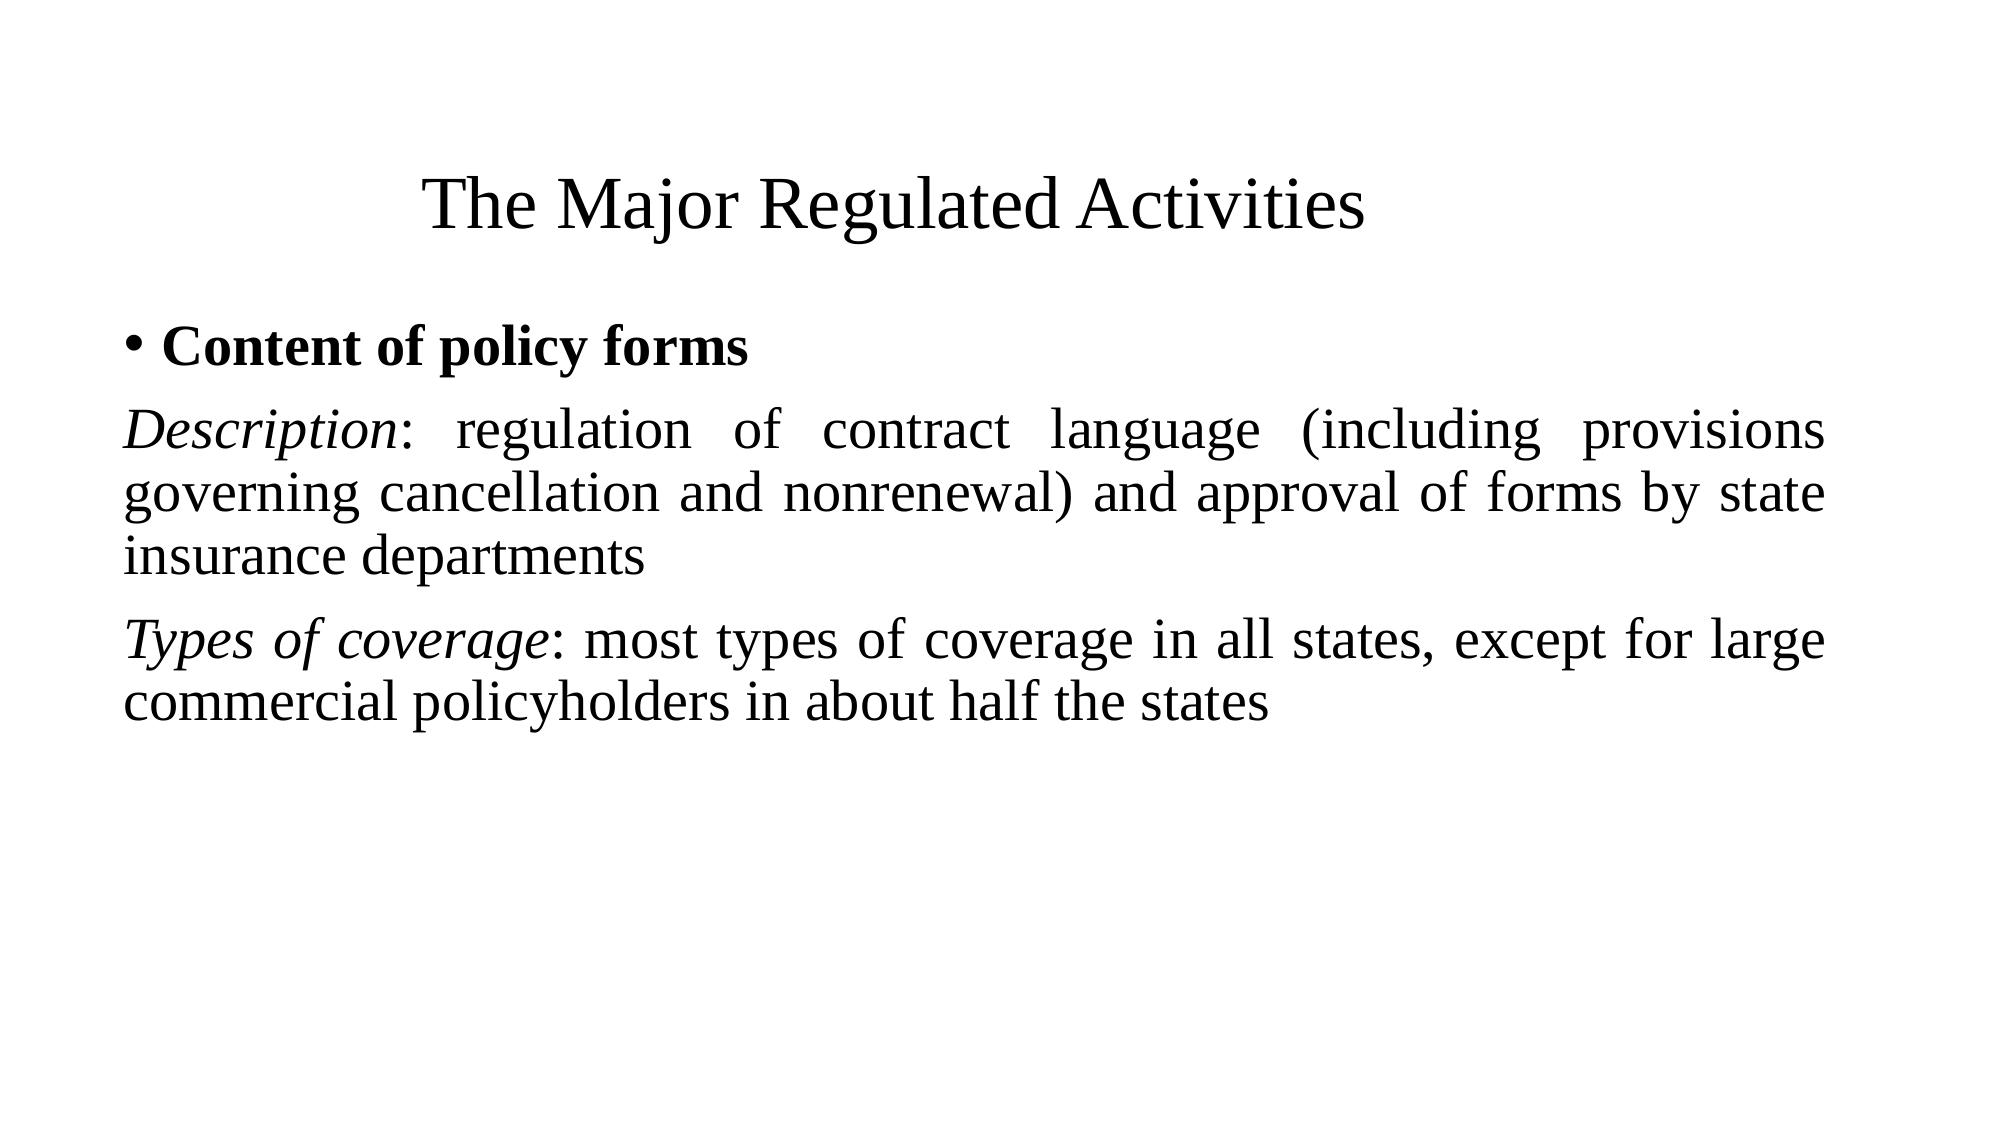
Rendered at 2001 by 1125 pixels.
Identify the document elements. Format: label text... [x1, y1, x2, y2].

list Content of policy forms Description: regulation of contract language (including provisions governing cancellation and nonrenewal) and approval of forms by state insurance departments Types of coverage: most types of coverage in all states, except for large commercial policyholders in about half the states [108, 307, 1843, 950]
title The Major Regulated Activities [406, 140, 1679, 269]
